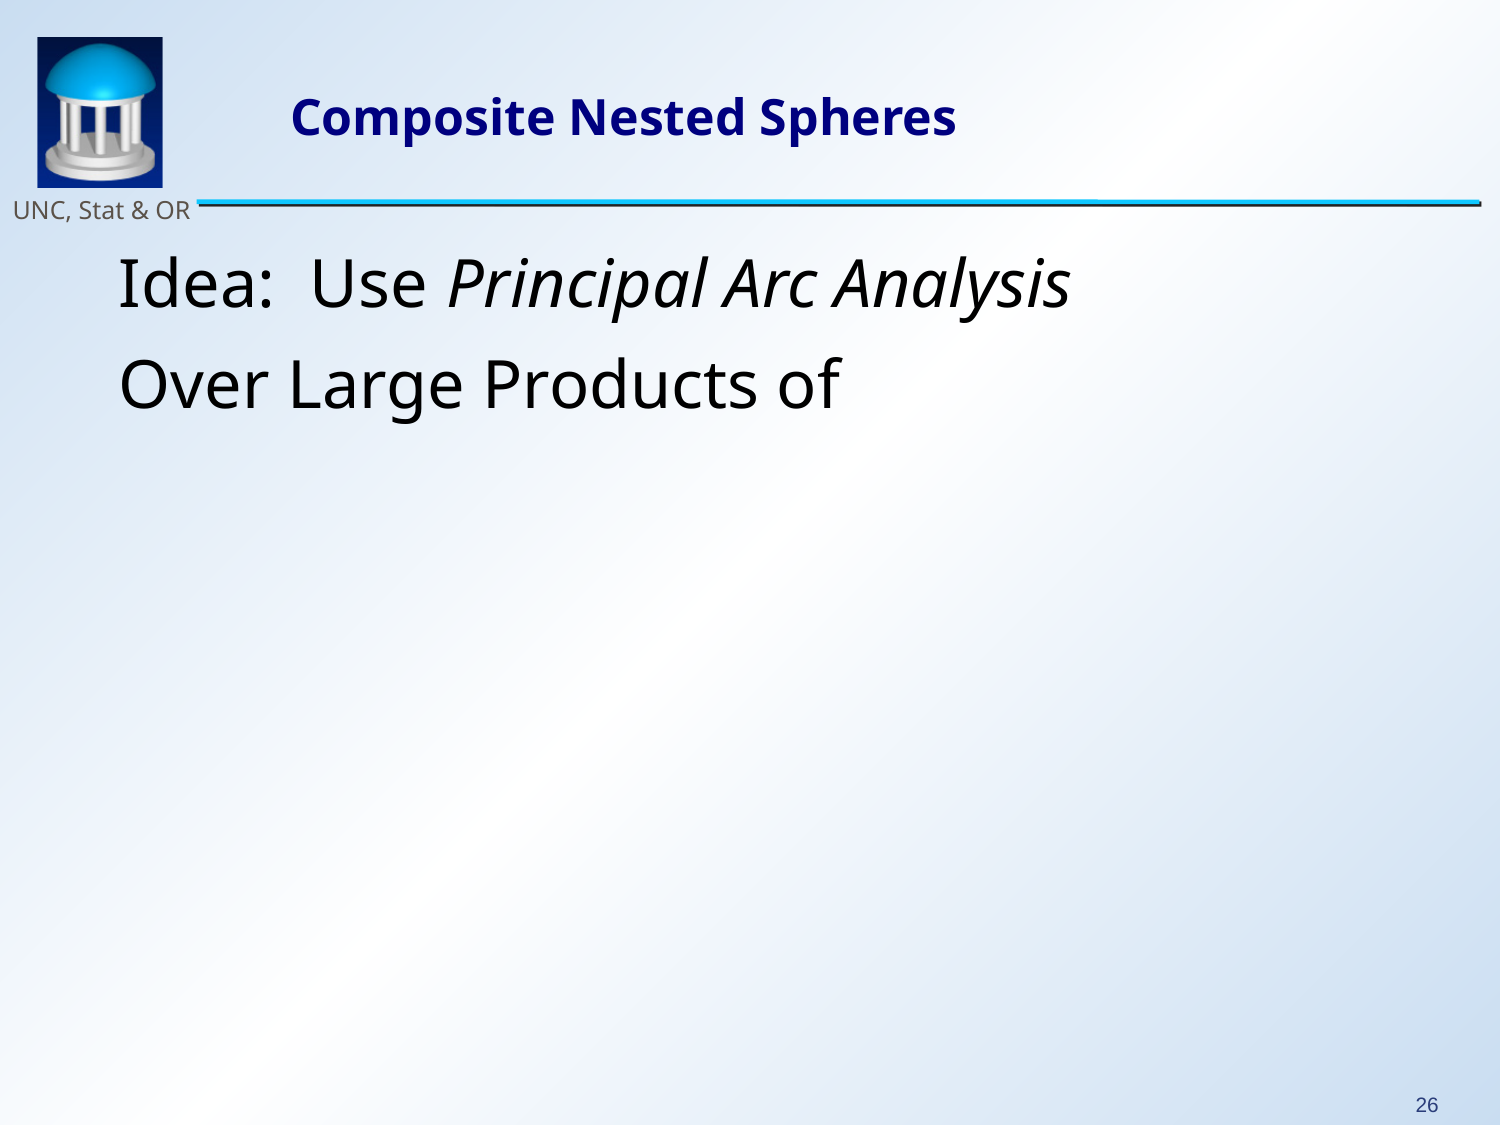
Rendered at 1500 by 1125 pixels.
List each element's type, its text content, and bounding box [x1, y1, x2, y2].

title Composite Nested Spheres [274, 74, 1448, 156]
